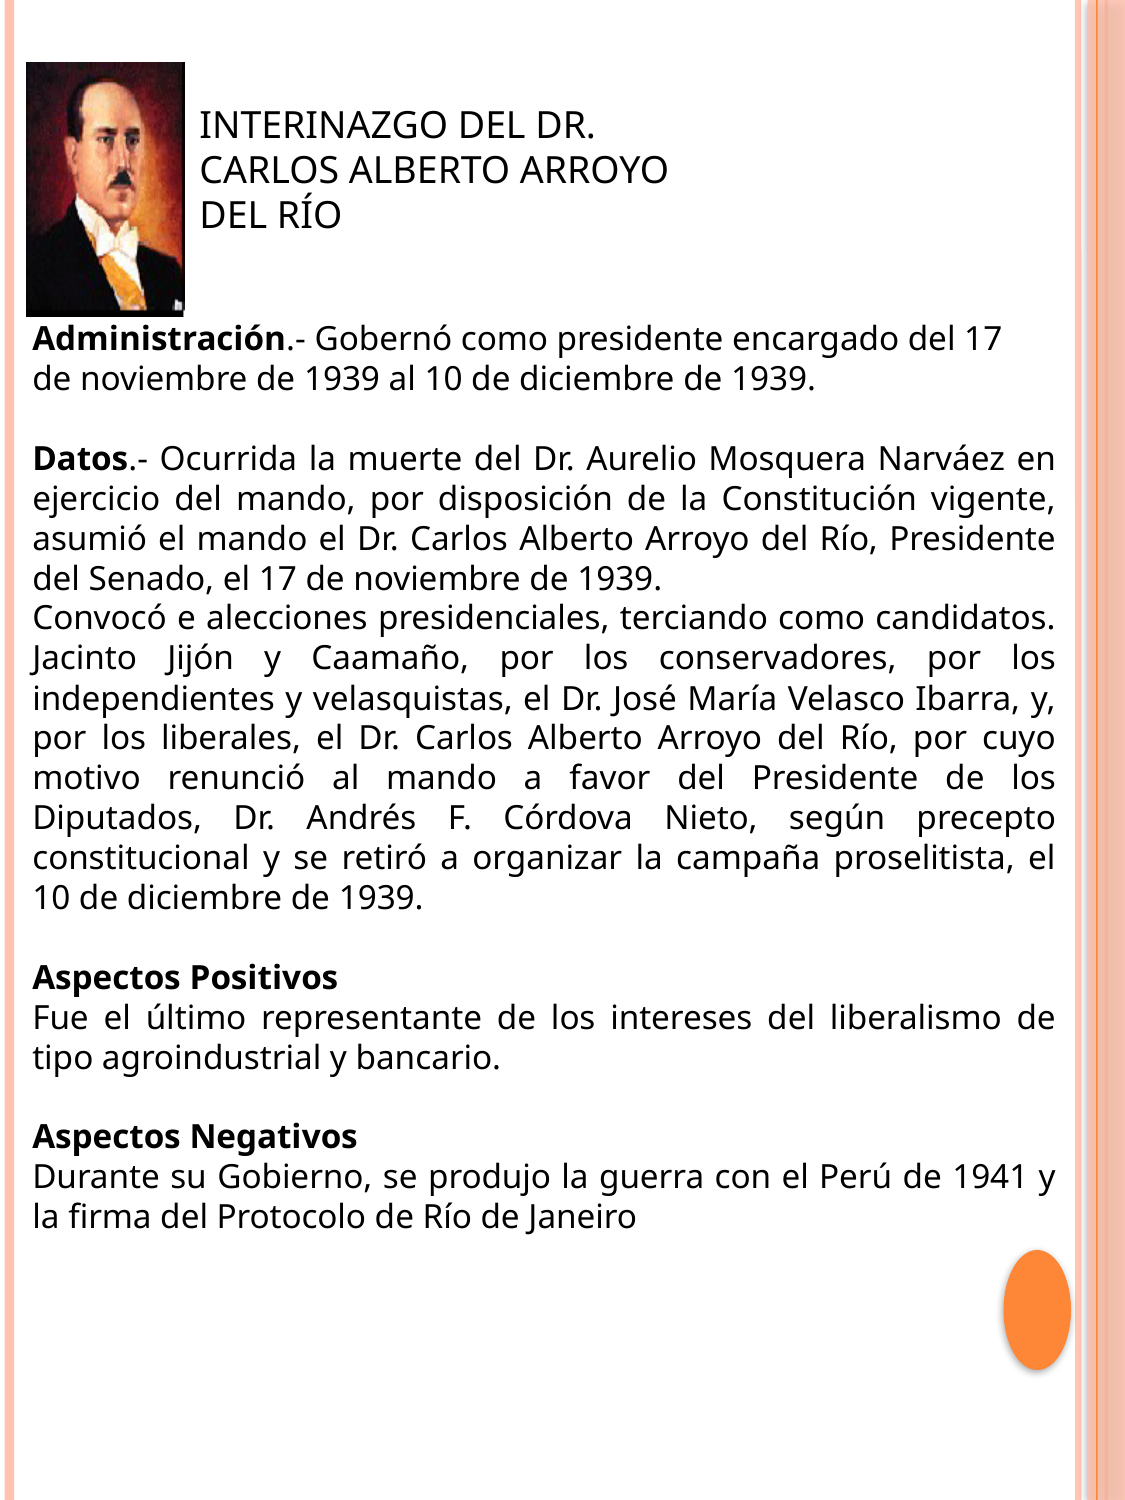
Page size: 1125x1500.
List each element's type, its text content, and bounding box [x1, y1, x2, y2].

picture [25, 61, 186, 318]
text_box INTERINAZGO DEL DR. CARLOS ALBERTO ARROYO DEL RÍO [191, 93, 747, 244]
text_box Administración.- Gobernó como presidente encargado del 17 de noviembre de 1939 al 10 de diciembre de 1939. Datos.- Ocurrida la muerte del Dr. Aurelio Mosquera Narváez en ejercicio del mando, por disposición de la Constitución vigente, asumió el mando el Dr. Carlos Alberto Arroyo del Río, Presidente del Senado, el 17 de noviembre de 1939. Convocó e alecciones presidenciales, terciando como candidatos. Jacinto Jijón y Caamaño, por los conservadores, por los independientes y velasquistas, el Dr. José María Velasco Ibarra, y, por los liberales, el Dr. Carlos Alberto Arroyo del Río, por cuyo motivo renunció al mando a favor del Presidente de los Diputados, Dr. Andrés F. Córdova Nieto, según precepto constitucional y se retiró a organizar la campaña proselitista, el 10 de diciembre de 1939. Aspectos Positivos Fue el último representante de los intereses del liberalismo de tipo agroindustrial y bancario. Aspectos Negativos Durante su Gobierno, se produjo la guerra con el Perú de 1941 y la firma del Protocolo de Río de Janeiro [17, 309, 1073, 1283]
